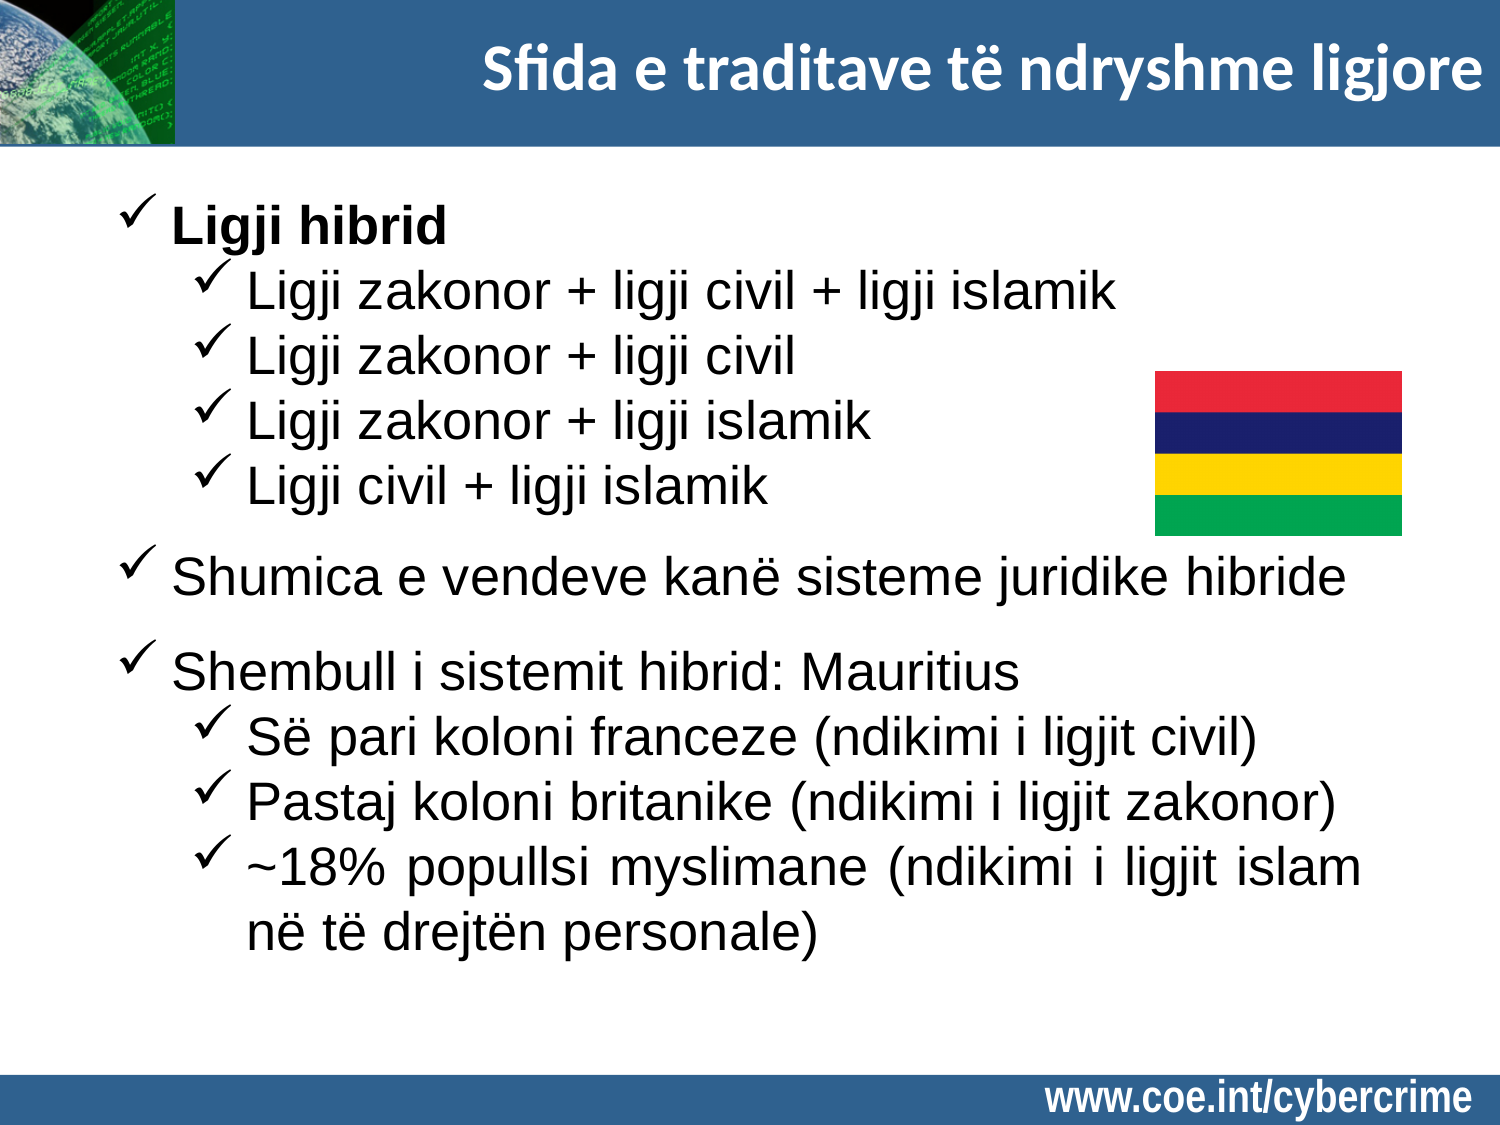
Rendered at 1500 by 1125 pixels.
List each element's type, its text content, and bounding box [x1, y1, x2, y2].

text_box Ligji hibrid Ligji zakonor + ligji civil + ligji islamik Ligji zakonor + ligji civil Ligji zakonor + ligji islamik Ligji civil + ligji islamik Shumica e vendeve kanë sisteme juridike hibride Shembull i sistemit hibrid: Mauritius Së pari koloni franceze (ndikimi i ligjit civil) Pastaj koloni britanike (ndikimi i ligjit zakonor) ~18% popullsi myslimane (ndikimi i ligjit islam në të drejtën personale) [100, 183, 1380, 969]
text_box Sfida e traditave të ndryshme ligjore [177, 0, 1500, 149]
text_box [0, 1073, 1030, 1125]
picture [0, 0, 175, 144]
picture [1155, 371, 1402, 536]
text_box www.coe.int/cybercrime [1030, 1059, 1500, 1125]
